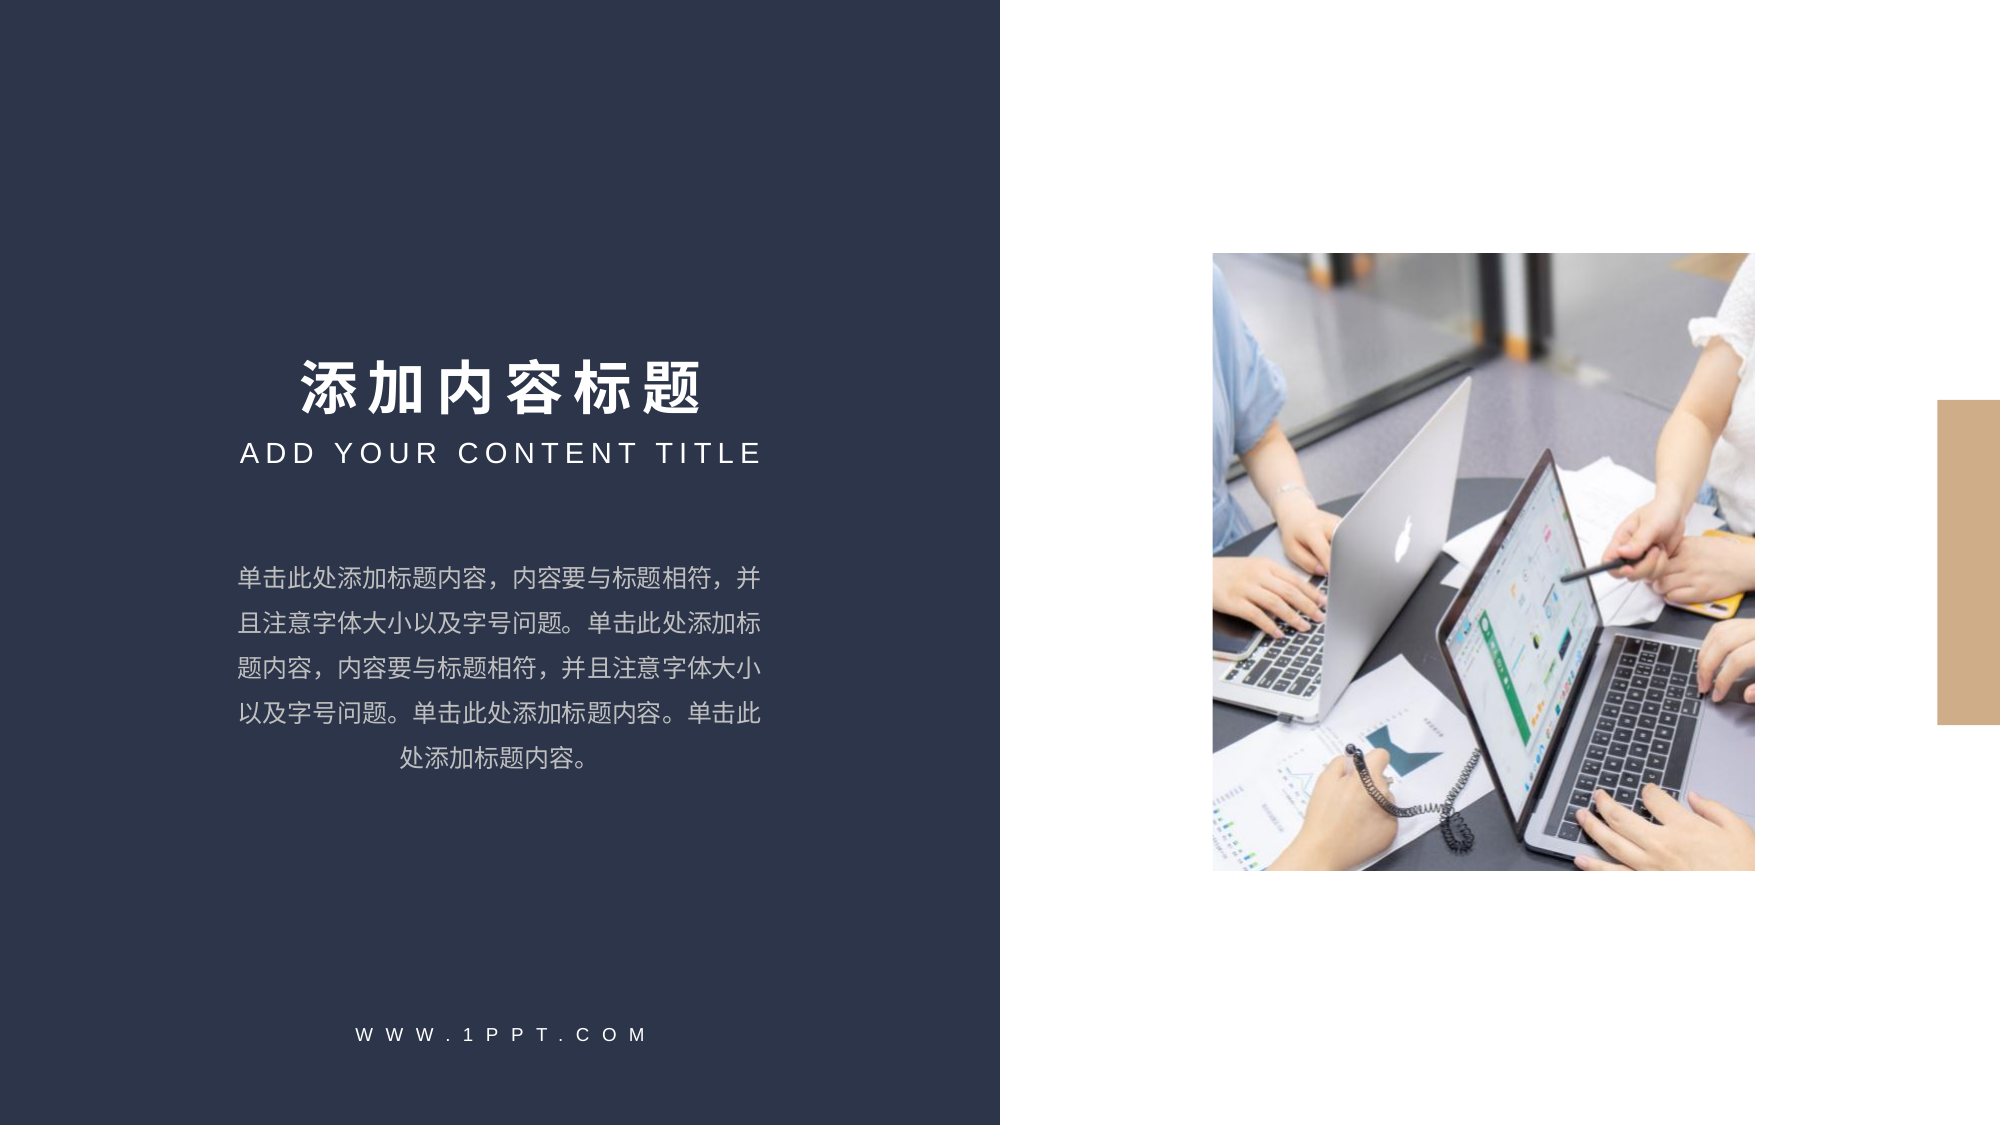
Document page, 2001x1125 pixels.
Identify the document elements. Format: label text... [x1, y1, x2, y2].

text_box [1936, 399, 2000, 726]
text_box 添加内容标题 [261, 343, 739, 427]
text_box ADD YOUR CONTENT TITLE [206, 427, 794, 477]
text_box WWW.1PPT.COM [234, 1015, 766, 1053]
text_box 单击此处添加标题内容，内容要与标题相符，并且注意字体大小以及字号问题。单击此处添加标题内容，内容要与标题相符，并且注意字体大小以及字号问题。单击此处添加标题内容。单击此处添加标题内容。 [219, 540, 781, 780]
text_box [1212, 253, 1755, 872]
text_box [0, 0, 1001, 1125]
